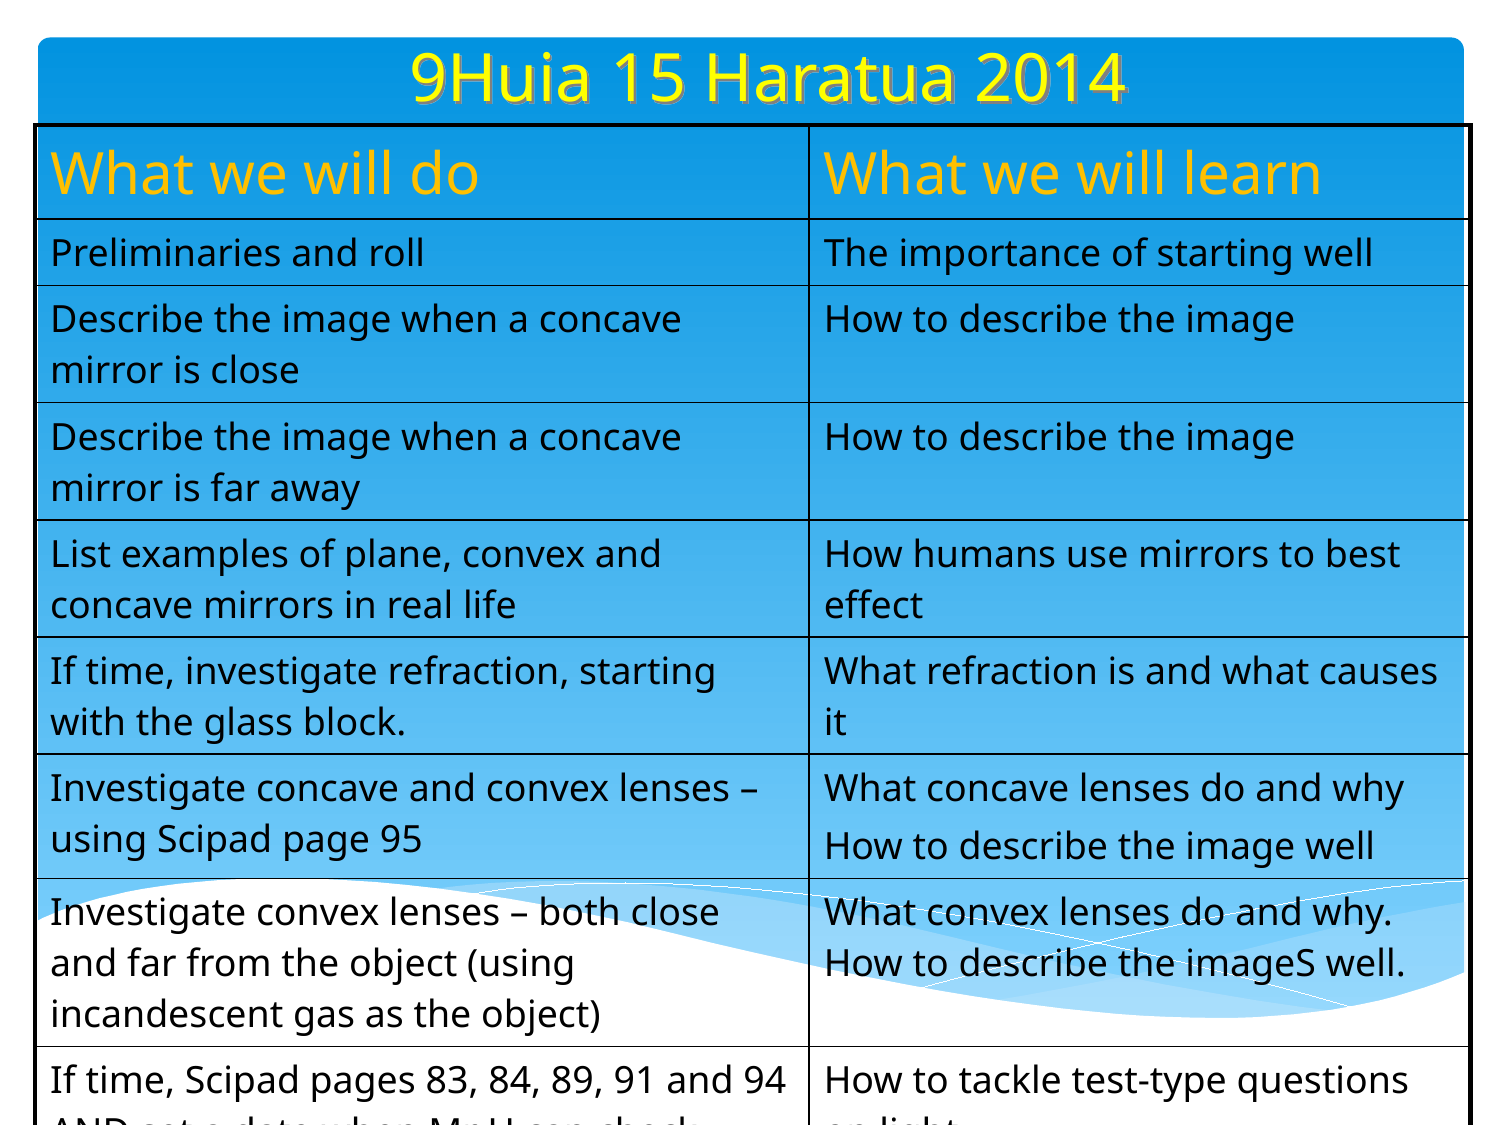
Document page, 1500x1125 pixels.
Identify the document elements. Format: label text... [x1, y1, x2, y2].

table_header What we will do [37, 127, 808, 218]
table_cell How to describe the image [810, 403, 1468, 519]
table_cell Investigate concave and convex lenses – using Scipad page 95 [37, 755, 808, 878]
text_box 9Huia 15 Haratua 2014 [162, 24, 1375, 123]
table_cell How to describe the image [810, 286, 1468, 402]
table_cell What concave lenses do and why How to describe the image well [810, 755, 1468, 878]
table_cell What refraction is and what causes it [810, 638, 1468, 753]
table_cell List examples of plane, convex and concave mirrors in real life [37, 521, 808, 636]
table_cell Investigate convex lenses – both close and far from the object (using incandescent gas as the object) [37, 879, 808, 1046]
table_cell What convex lenses do and why. How to describe the imageS well. [810, 879, 1468, 1046]
table_cell Describe the image when a concave mirror is close [37, 286, 808, 402]
table_header What we will learn [810, 127, 1468, 218]
table_cell If time, Scipad pages 83, 84, 89, 91 and 94 AND set a date when Mr H can check these [37, 1047, 808, 1125]
table_cell If time, investigate refraction, starting with the glass block. [37, 638, 808, 753]
table_cell How humans use mirrors to best effect [810, 521, 1468, 636]
table_cell The importance of starting well [810, 220, 1468, 285]
table_cell Describe the image when a concave mirror is far away [37, 403, 808, 519]
table_cell Preliminaries and roll [37, 220, 808, 285]
table_cell How to tackle test-type questions on light. [810, 1047, 1468, 1125]
